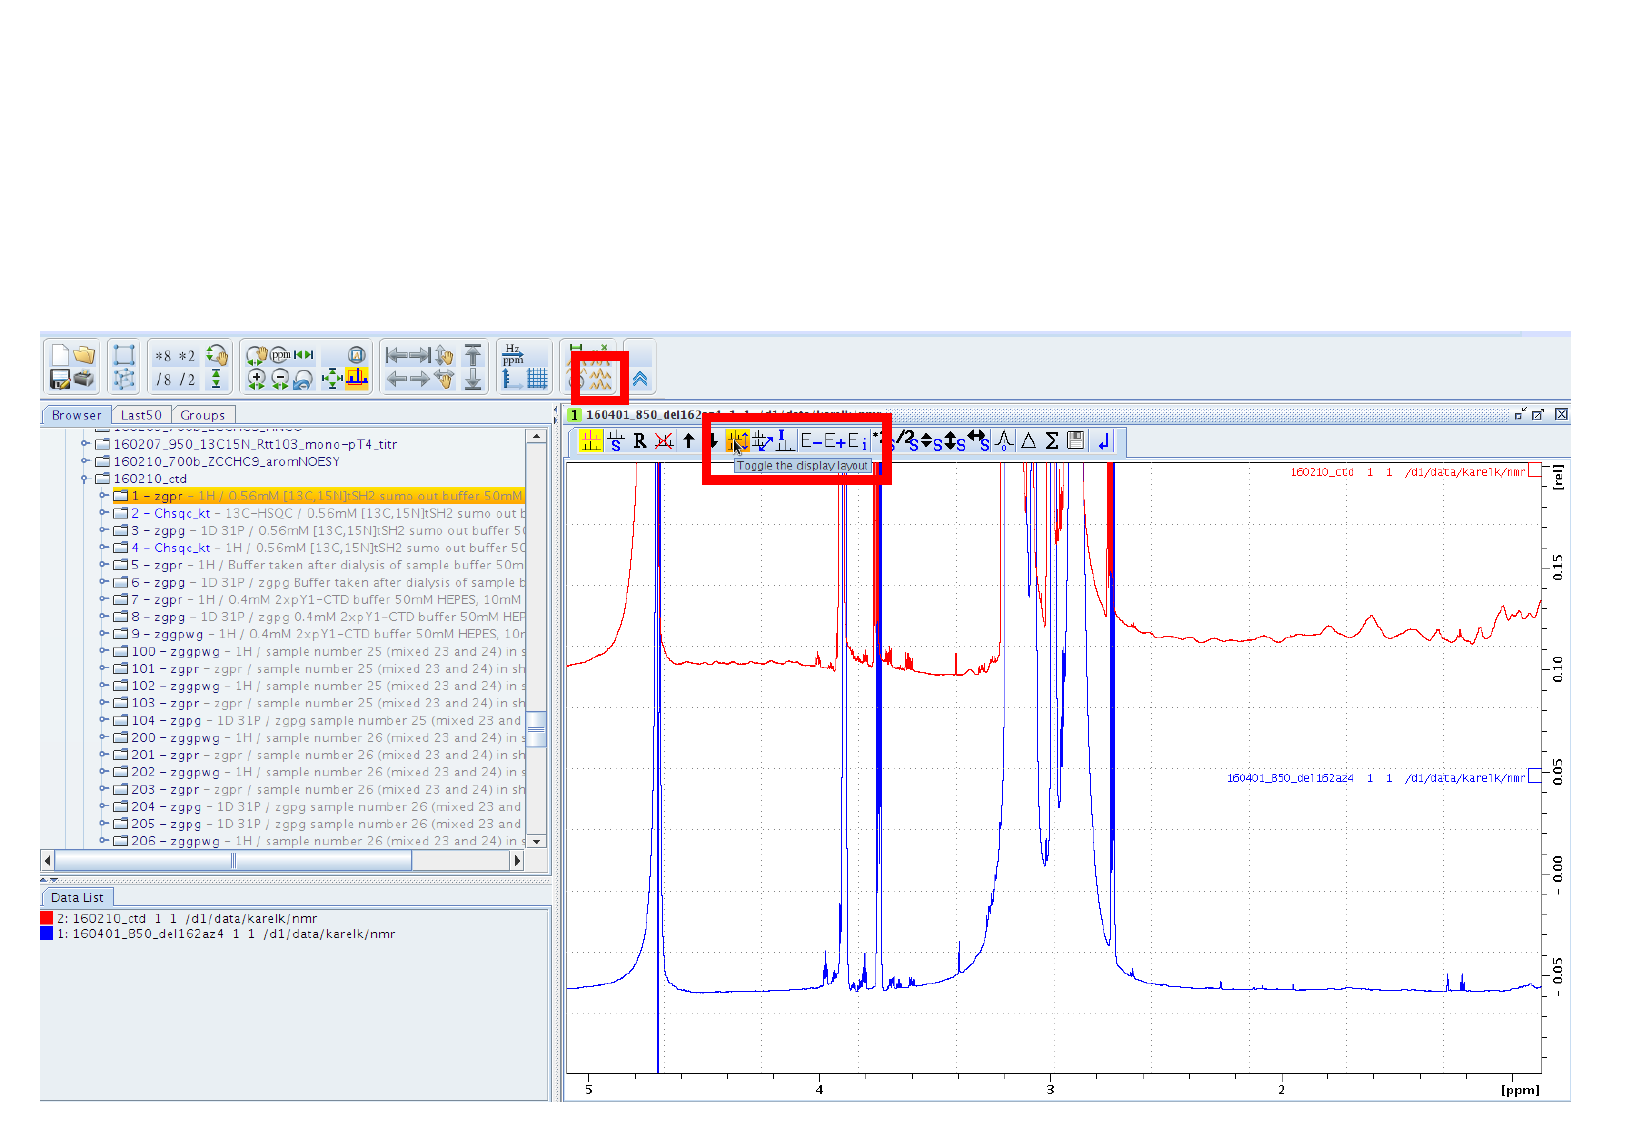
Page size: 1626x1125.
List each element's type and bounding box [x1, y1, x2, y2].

picture [40, 331, 1571, 1102]
